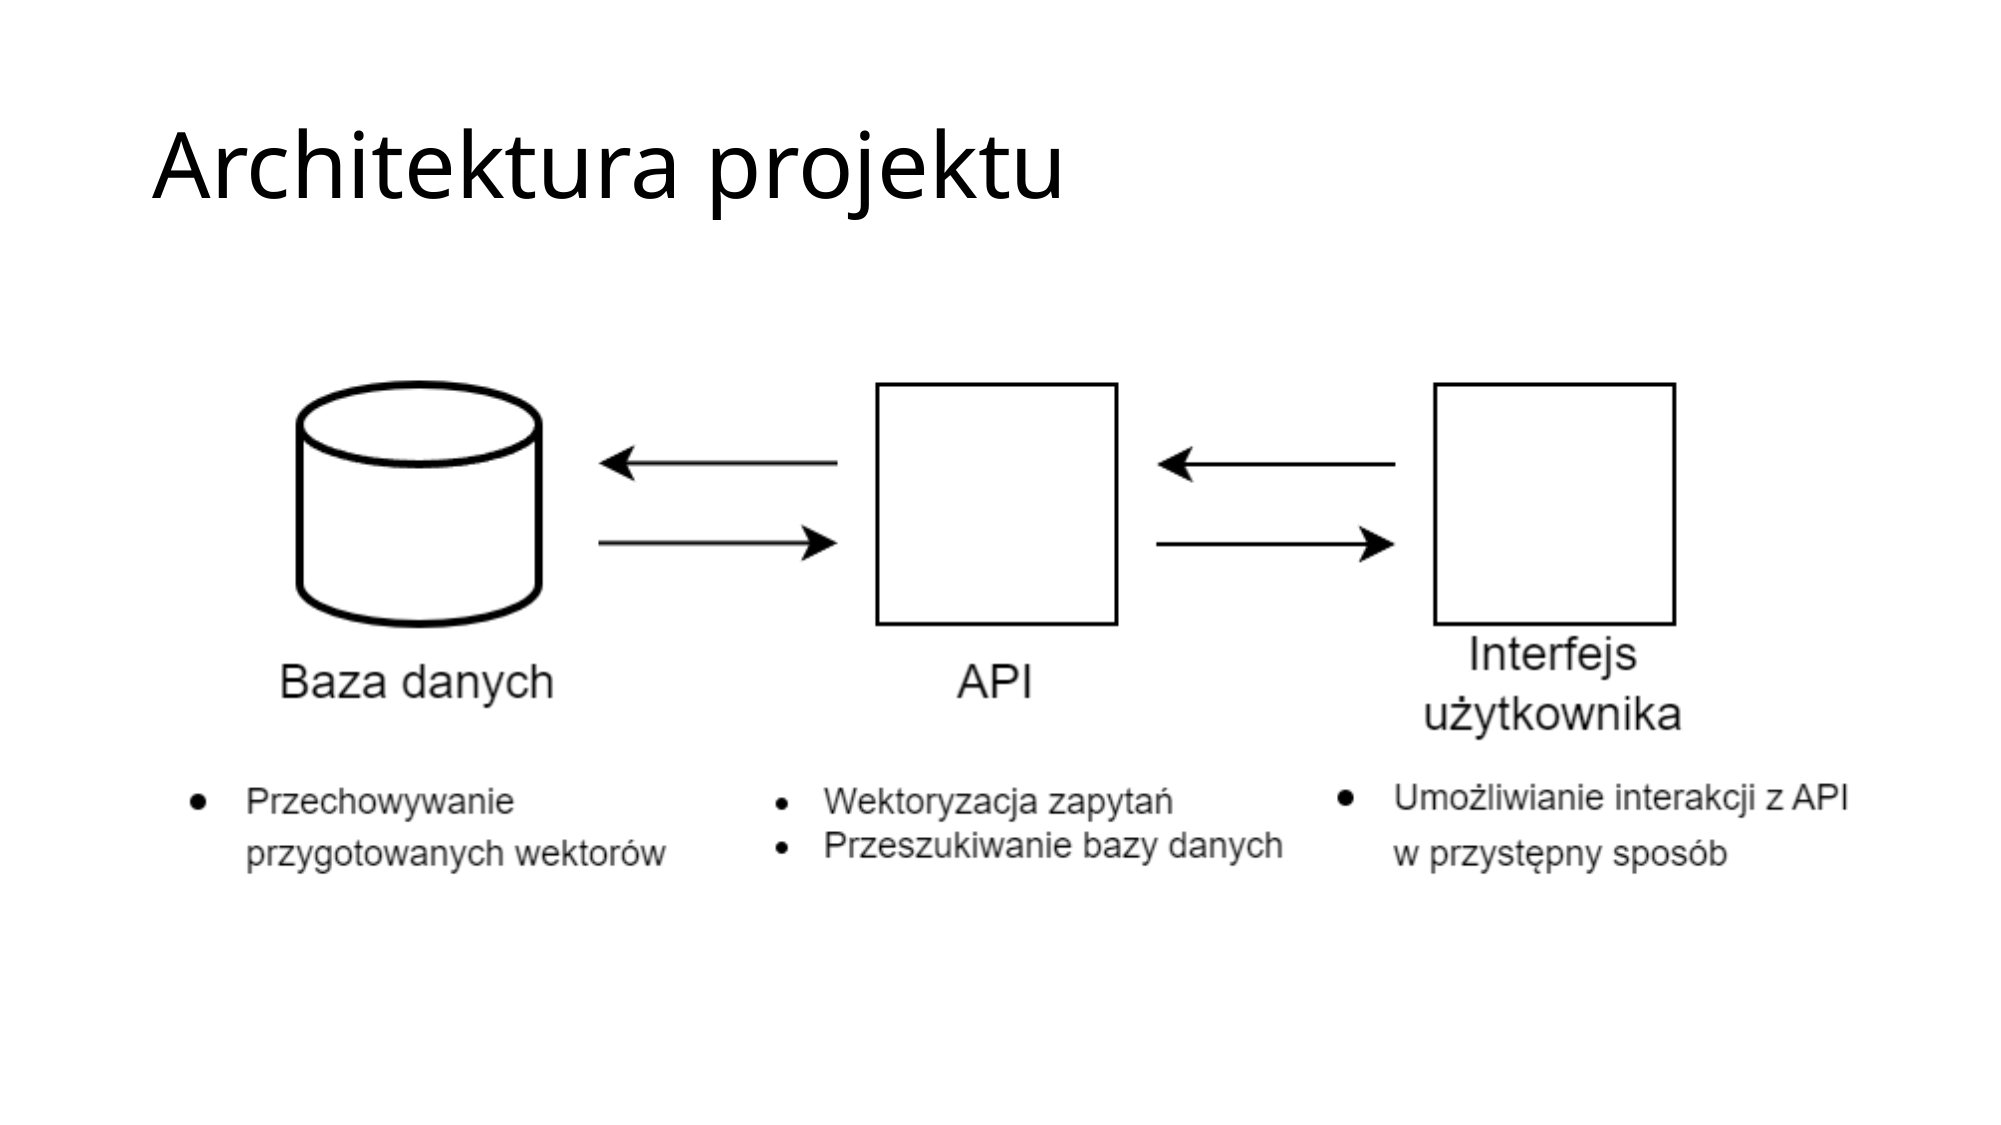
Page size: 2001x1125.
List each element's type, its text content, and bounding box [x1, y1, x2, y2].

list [79, 379, 1885, 942]
title Architektura projektu [137, 59, 1863, 278]
